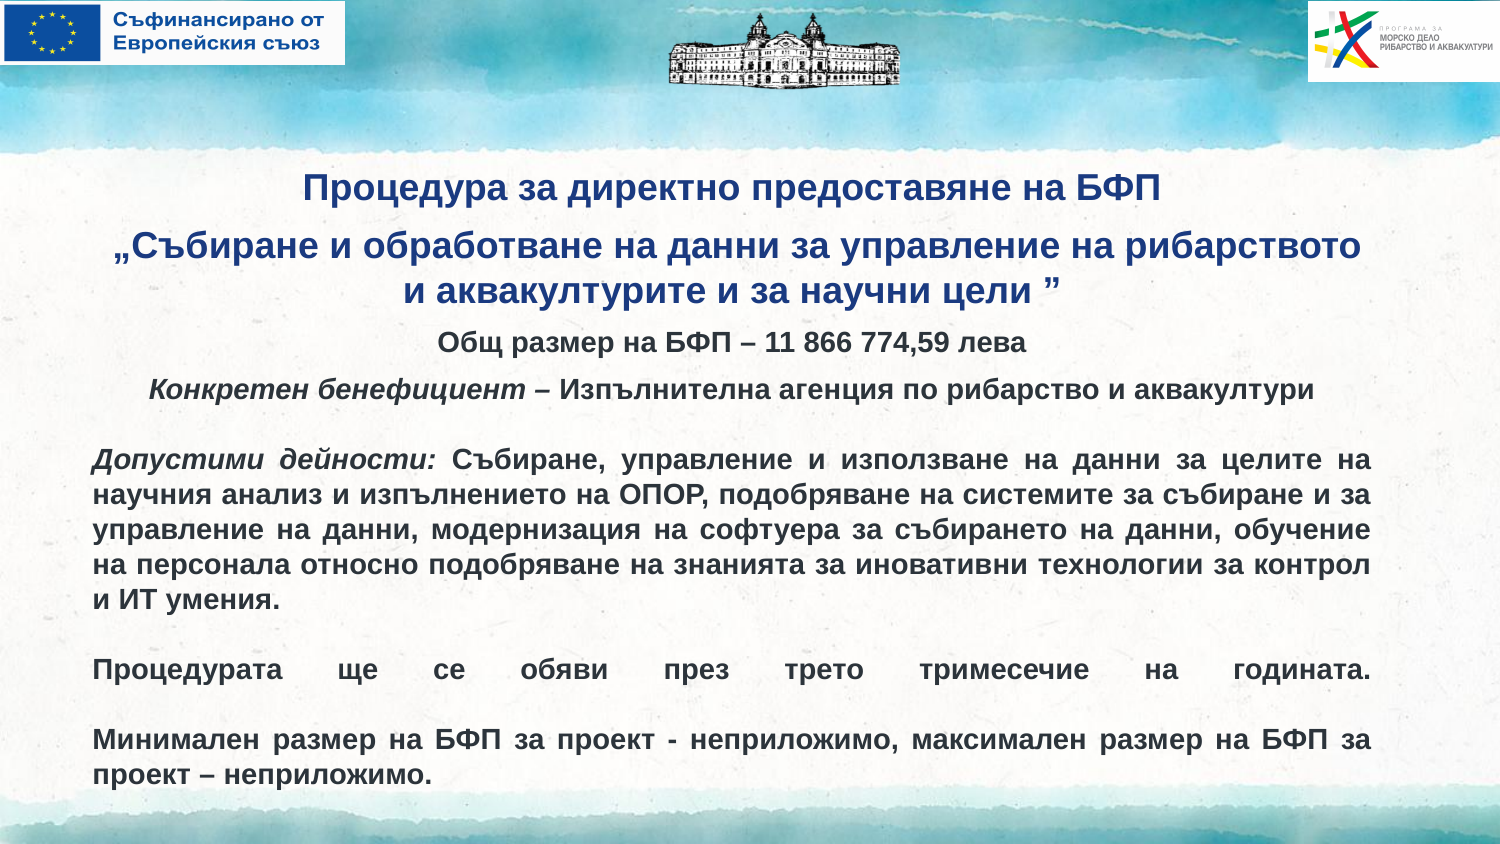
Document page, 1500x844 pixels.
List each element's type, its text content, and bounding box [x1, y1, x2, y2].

list Процедура за директно предоставяне на БФП „Събиране и обработване на данни за управление на рибарството и аквакултурите и за научни цели ” Общ размер на БФП – 11 866 774,59 лева Конкретен бенефициент – Изпълнителна агенция по рибарство и аквакултури Допустими дейности: Събиране, управление и използване на данни за целите на научния анализ и изпълнението на ОПОР, подобряване на системите за събиране и за управление на данни, модернизация на софтуера за събирането на данни, обучение на персонала относно подобряване на знанията за иновативни технологии за контрол и ИТ умения. Процедурата ще се обяви през трето тримесечие на годината. Минимален размер на БФП за проект - неприложимо, максимален размер на БФП за проект – неприложимо. [64, 148, 1388, 808]
picture [0, 0, 1500, 844]
